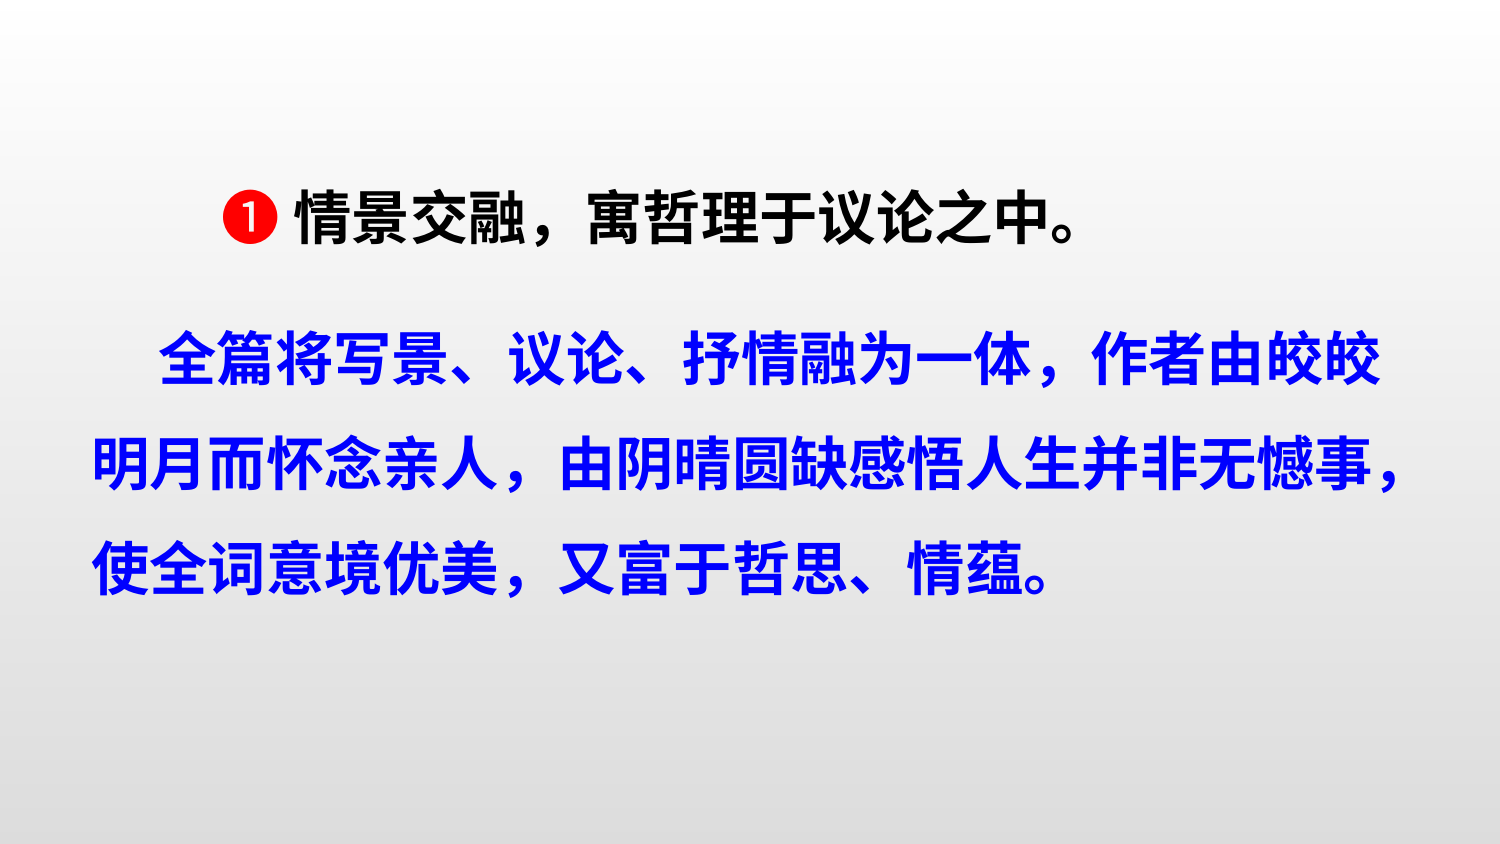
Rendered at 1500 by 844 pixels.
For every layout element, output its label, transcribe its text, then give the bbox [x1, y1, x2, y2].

text_box ❶情景交融，寓哲理于议论之中。 [206, 173, 1124, 259]
text_box 全篇将写景、议论、抒情融为一体，作者由皎皎明月而怀念亲人，由阴晴圆缺感悟人生并非无憾事，使全词意境优美，又富于哲思、情蕴。 [76, 280, 1398, 610]
